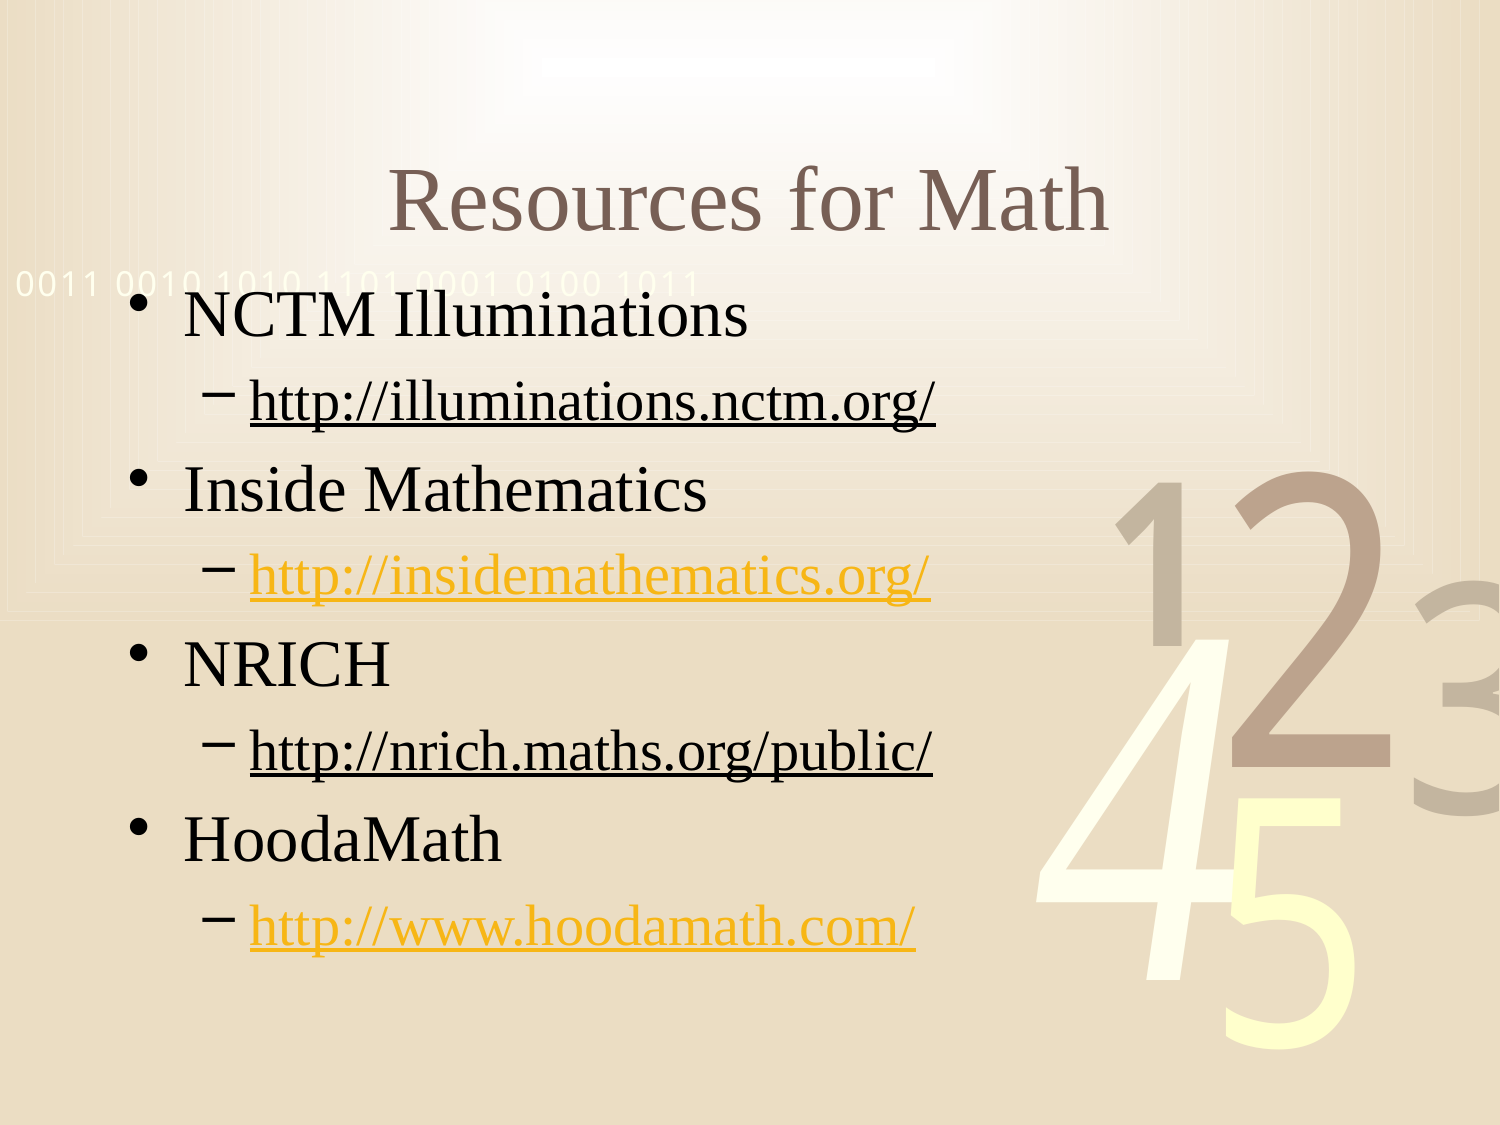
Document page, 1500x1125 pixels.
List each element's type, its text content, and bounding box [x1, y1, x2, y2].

list NCTM Illuminations http://illuminations.nctm.org/ Inside Mathematics http://insidemathematics.org/ NRICH http://nrich.maths.org/public/ HoodaMath http://www.hoodamath.com/ [112, 262, 1388, 1001]
title Resources for Math [112, 99, 1388, 262]
